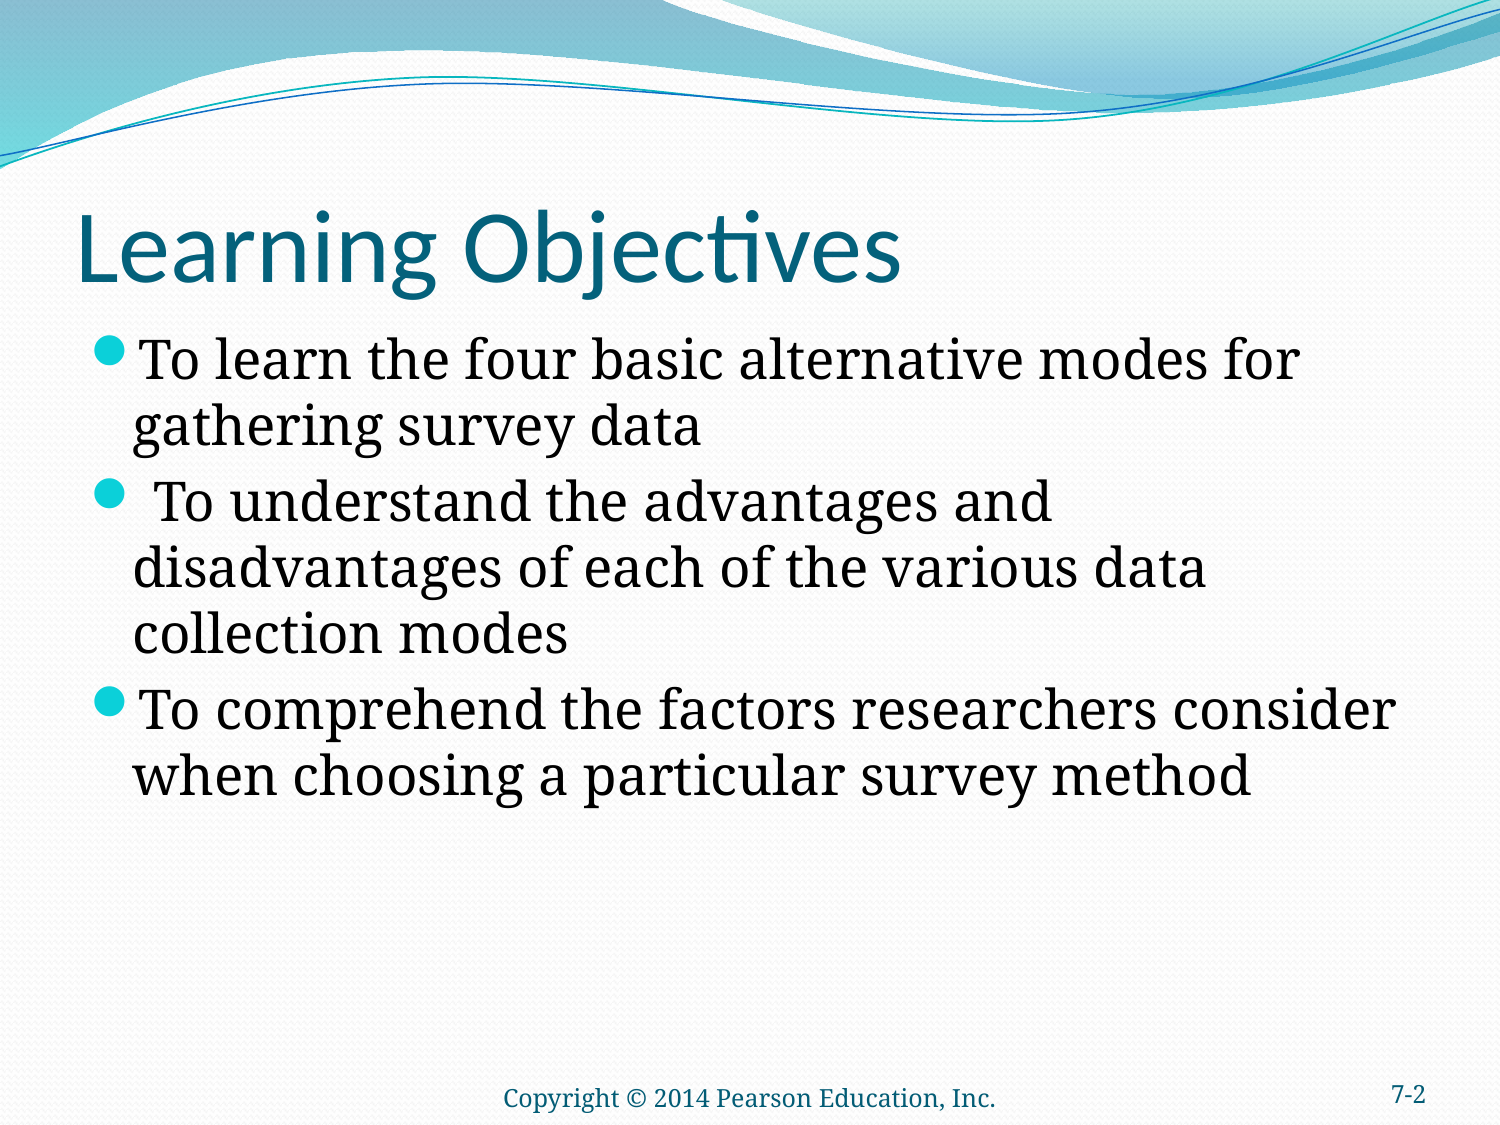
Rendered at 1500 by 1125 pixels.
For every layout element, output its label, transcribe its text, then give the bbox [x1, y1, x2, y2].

list To learn the four basic alternative modes for gathering survey data To understand the advantages and disadvantages of each of the various data collection modes To comprehend the factors researchers consider when choosing a particular survey method [74, 317, 1426, 1038]
title Learning Objectives [74, 115, 1426, 304]
